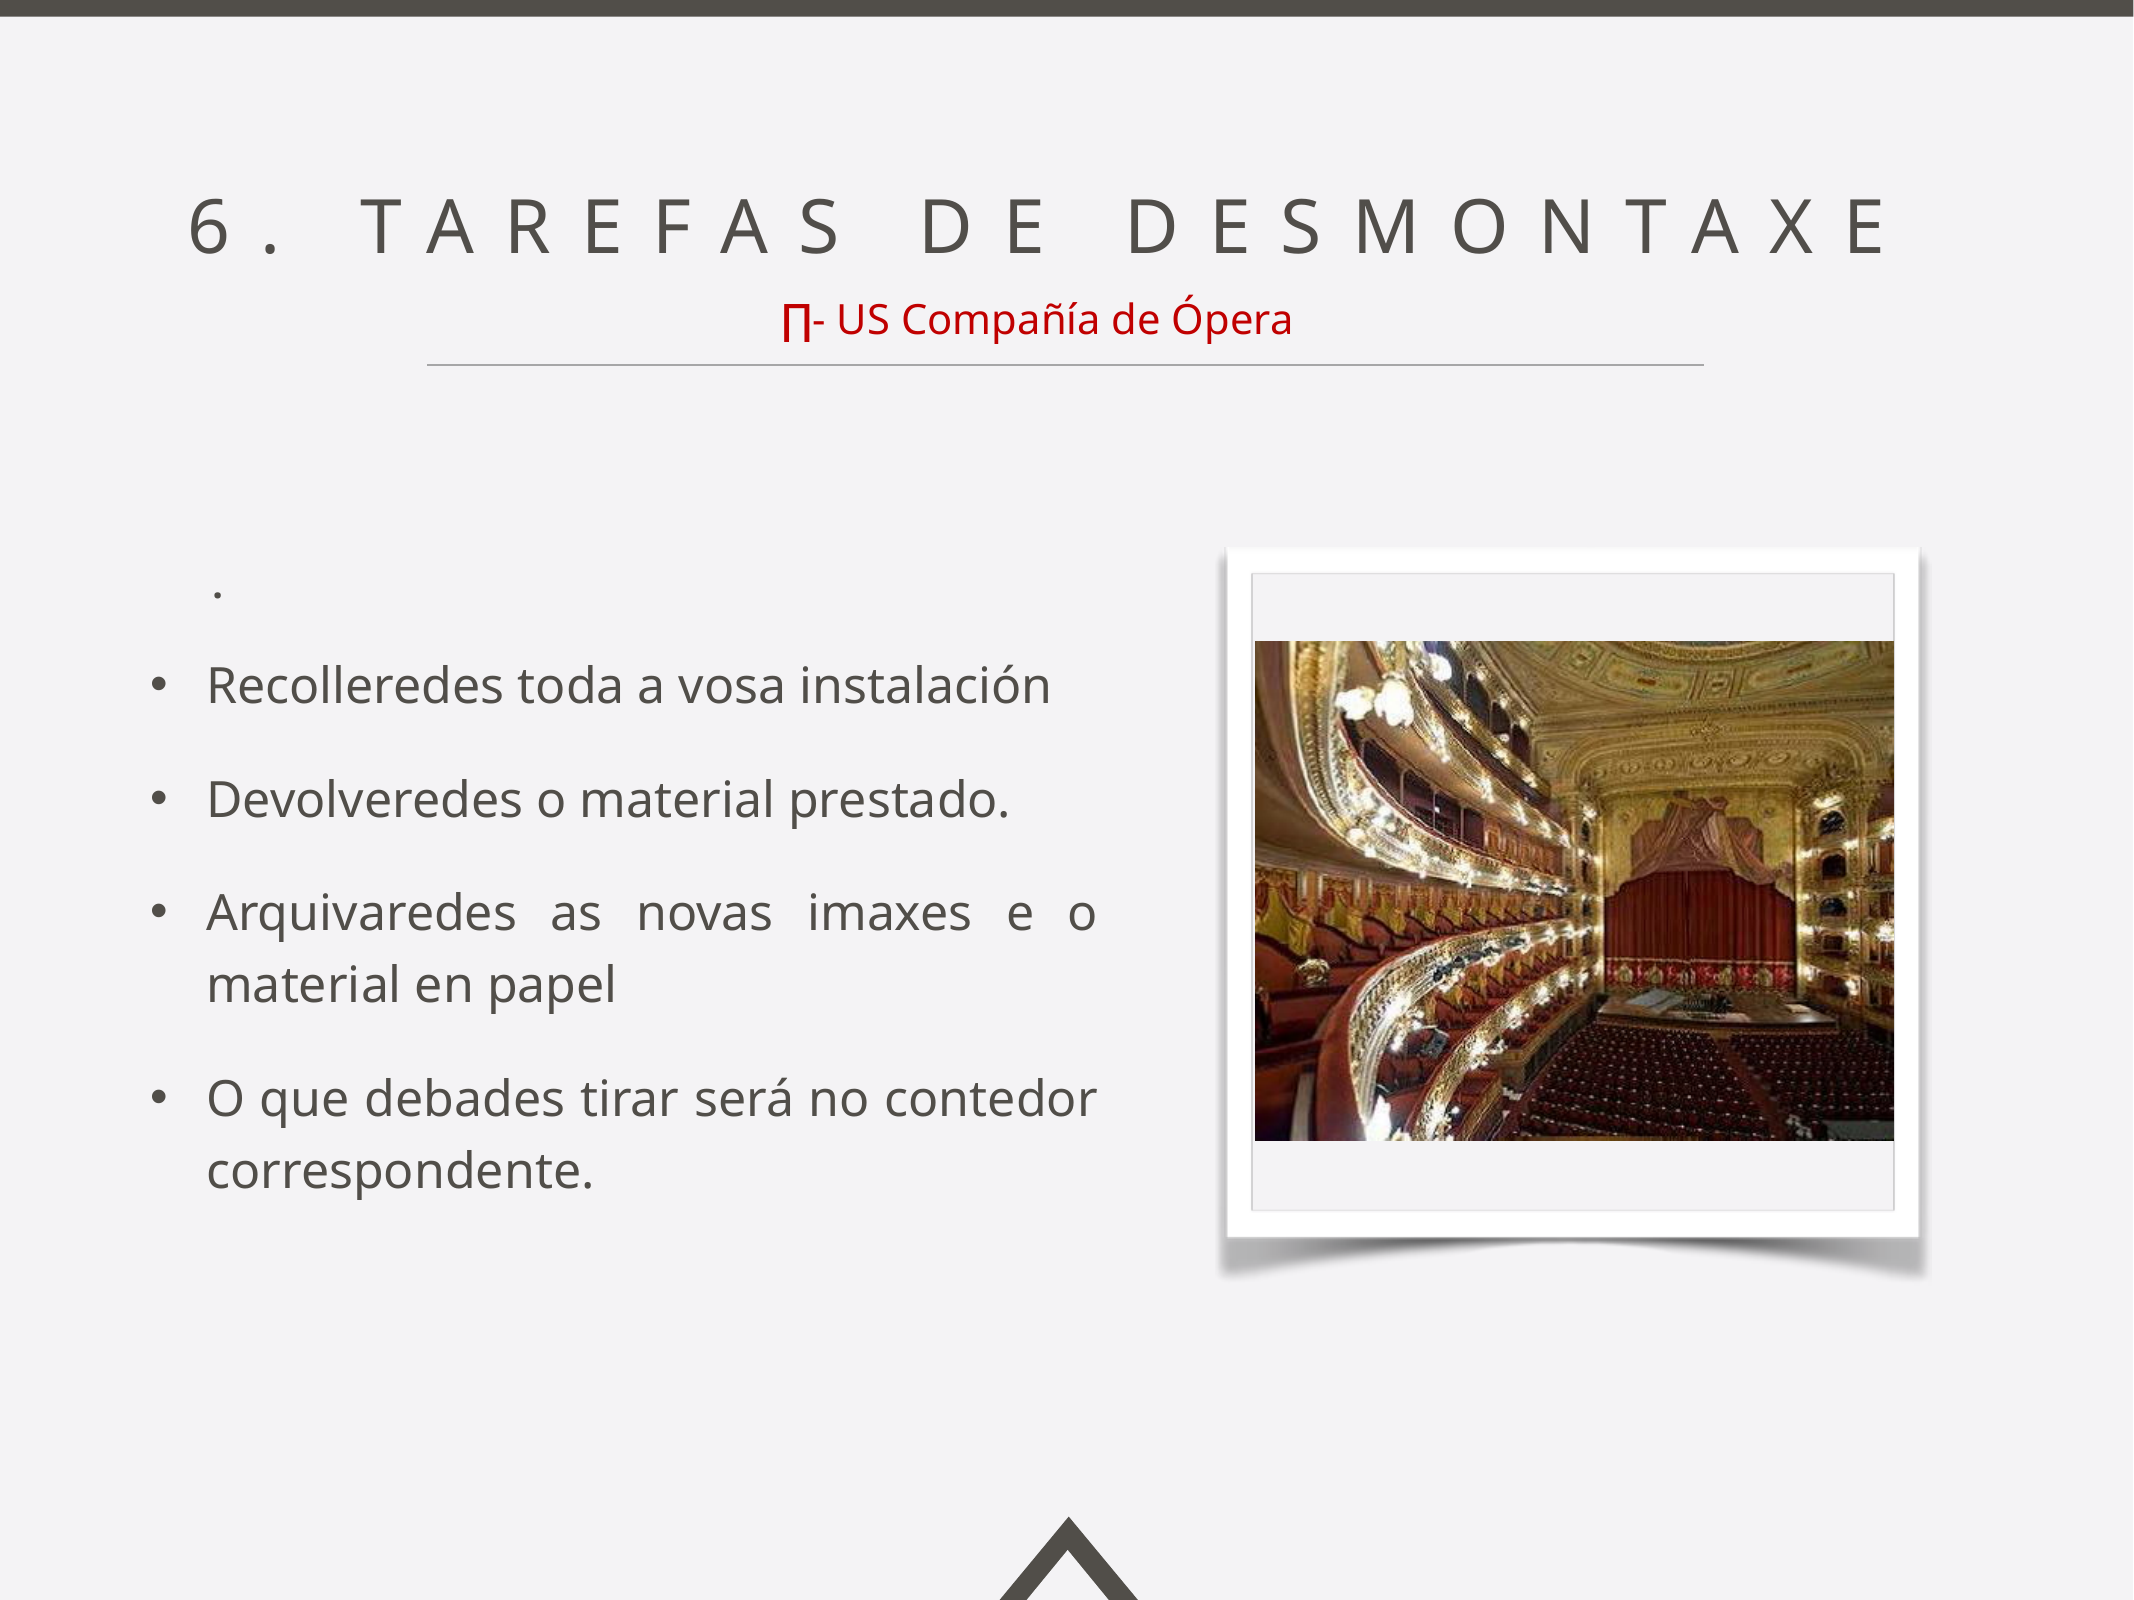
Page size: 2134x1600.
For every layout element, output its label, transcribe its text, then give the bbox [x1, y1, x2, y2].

list ∏- US Compañía de Ópera [397, 292, 1678, 361]
list Recolleredes toda a vosa instalación Devolveredes o material prestado. Arquivaredes as novas imaxes e o material en papel O que debades tirar será no contedor correspondente. [149, 640, 1099, 1496]
title 6. tarefas de desmontaxe [149, 135, 1926, 270]
list . [212, 547, 1099, 640]
picture [1215, 547, 1932, 1286]
